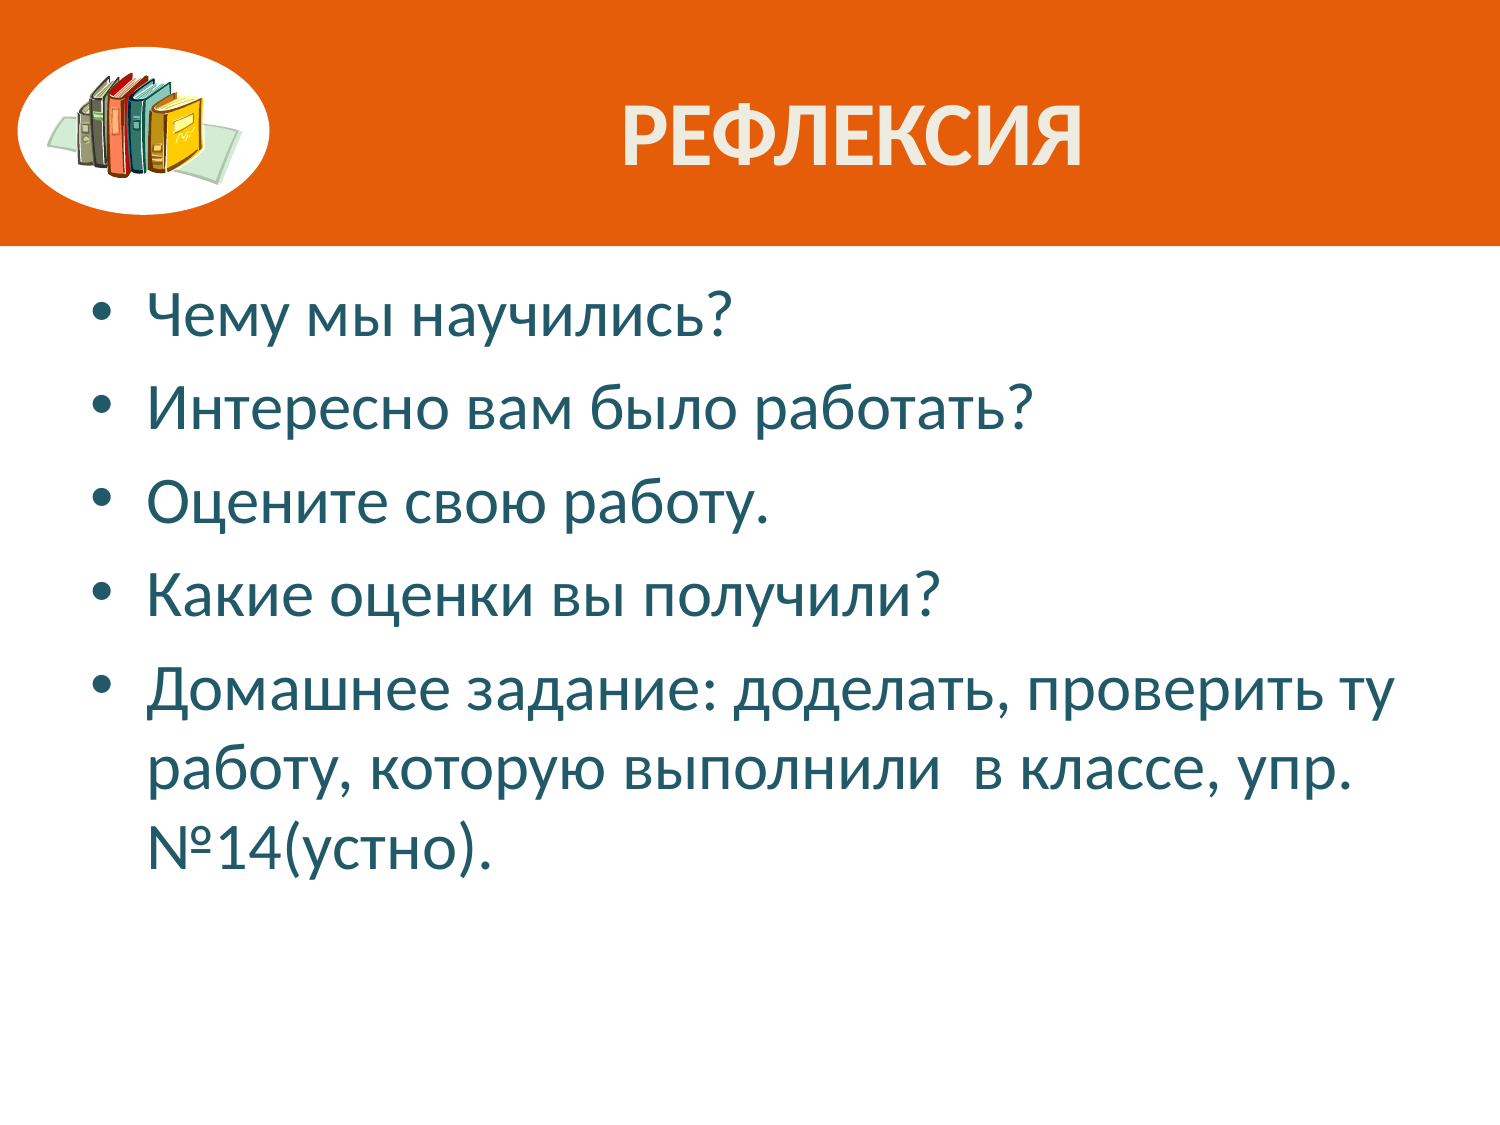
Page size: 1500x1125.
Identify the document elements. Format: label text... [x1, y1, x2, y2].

list Чему мы научились? Интересно вам было работать? Оцените свою работу. Какие оценки вы получили? Домашнее задание: доделать, проверить ту работу, которую выполнили в классе, упр.№14(устно). [75, 262, 1425, 1005]
title Рефлексия [281, 35, 1425, 223]
